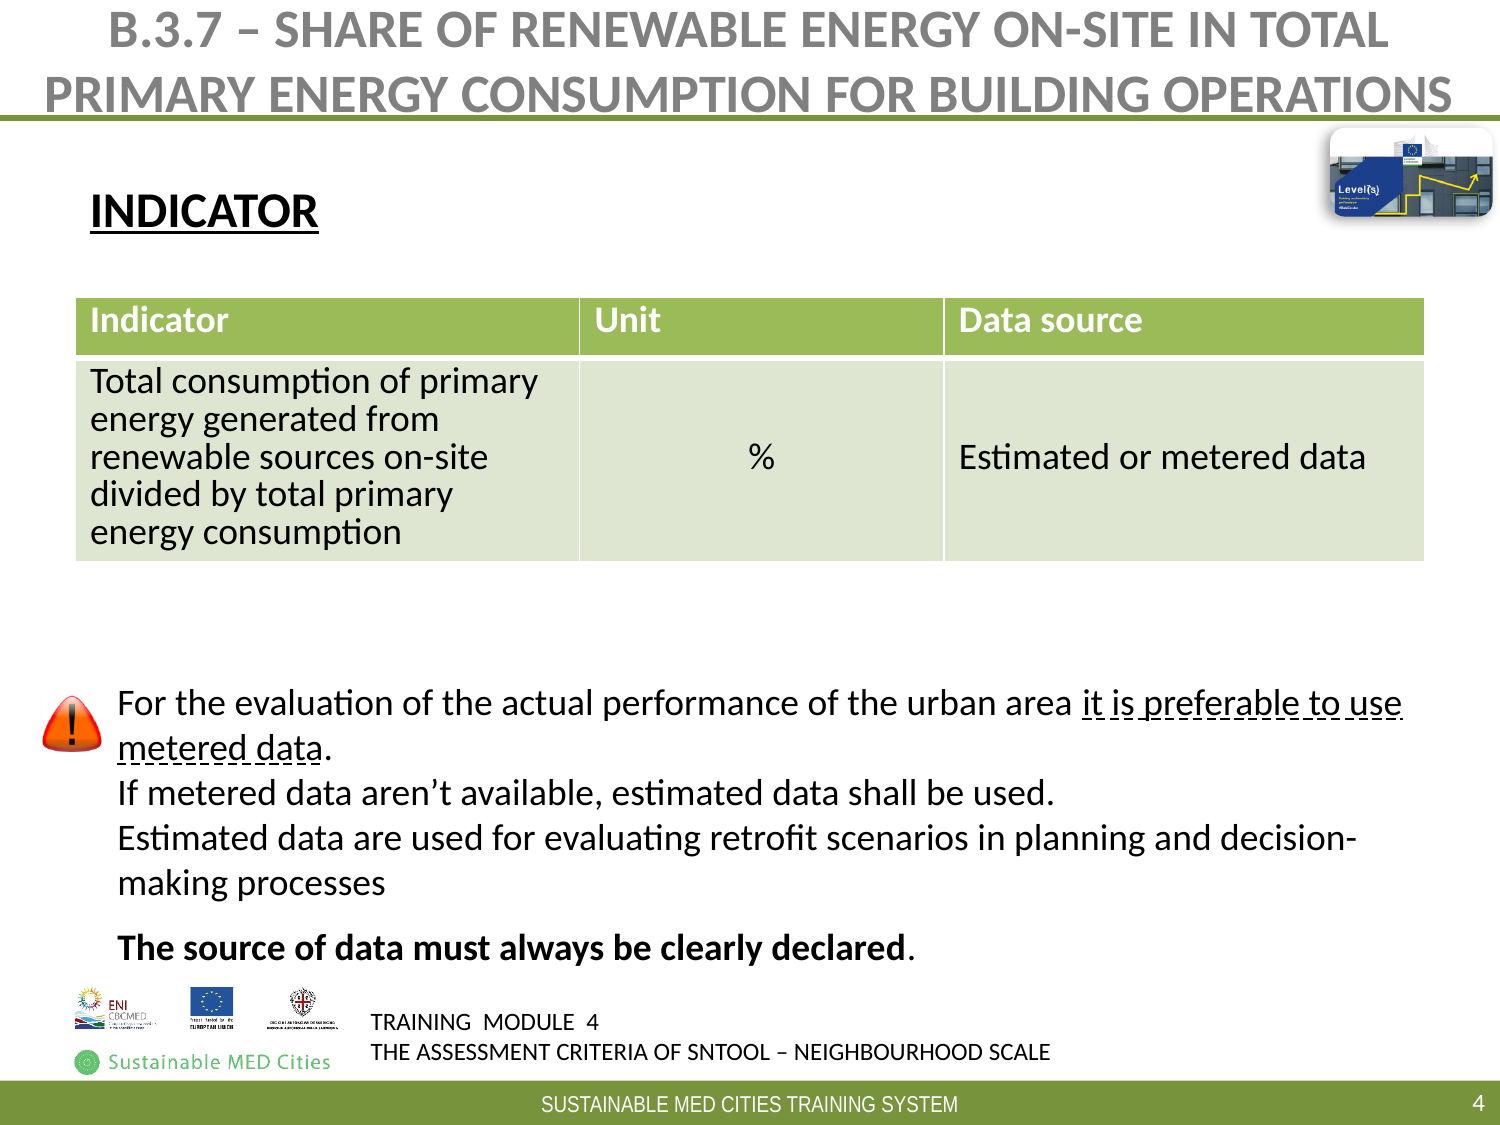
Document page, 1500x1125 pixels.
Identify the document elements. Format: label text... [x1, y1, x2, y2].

picture [1329, 127, 1493, 217]
table_header Unit [580, 298, 943, 355]
table_header Indicator [76, 298, 579, 355]
table_cell Estimated or metered data [945, 361, 1424, 561]
table_cell Total consumption of primary energy generated from renewable sources on-site divided by total primary energy consumption [76, 361, 579, 561]
table_cell % [580, 361, 943, 561]
slide_number 4 [1149, 1078, 1500, 1125]
list INDICATOR [75, 170, 1425, 270]
title B.3.7 – SHARE OF RENEWABLE ENERGY ON-SITE IN TOTAL PRIMARY ENERGY CONSUMPTION FOR BUILDING OPERATIONS [0, 0, 1500, 117]
table_header Data source [945, 298, 1424, 355]
picture [40, 692, 103, 754]
text_box For the evaluation of the actual performance of the urban area it is preferable to use metered data. If metered data aren’t available, estimated data shall be used. Estimated data are used for evaluating retrofit scenarios in planning and decision-making processes The source of data must always be clearly declared. [102, 670, 1425, 976]
picture [62, 978, 356, 1080]
